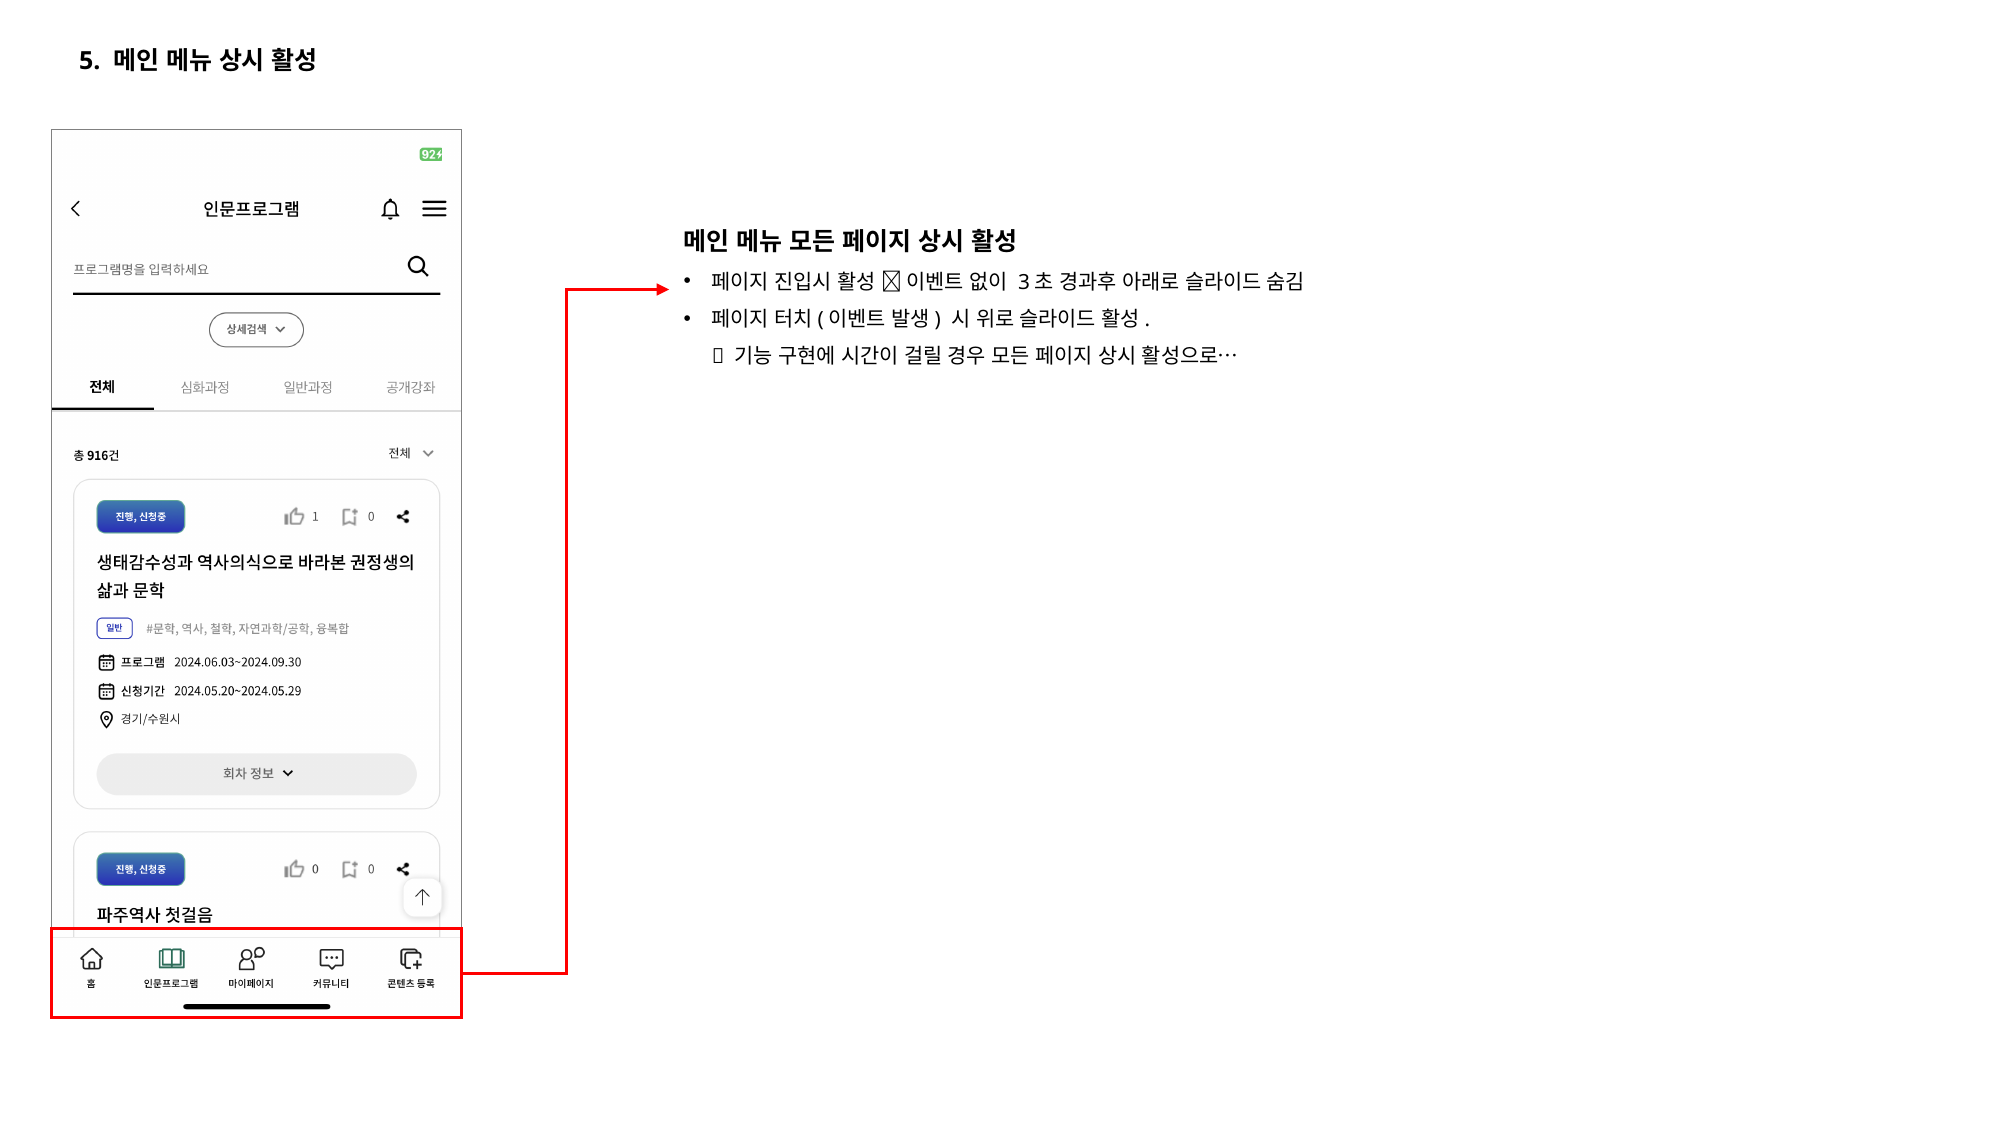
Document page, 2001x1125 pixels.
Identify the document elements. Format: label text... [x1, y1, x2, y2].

picture [50, 128, 463, 1019]
text_box 메인 메뉴 모든 페이지 상시 활성 페이지 진입시 활성  이벤트 없이 3초 경과후 아래로 슬라이드 숨김 페이지 터치(이벤트 발생) 시 위로 슬라이드 활성.  기능 구현에 시간이 걸릴 경우 모든 페이지 상시 활성으로… [669, 203, 1393, 376]
text_box 5. 메인 메뉴 상시 활성 [64, 37, 333, 82]
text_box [461, 287, 670, 974]
